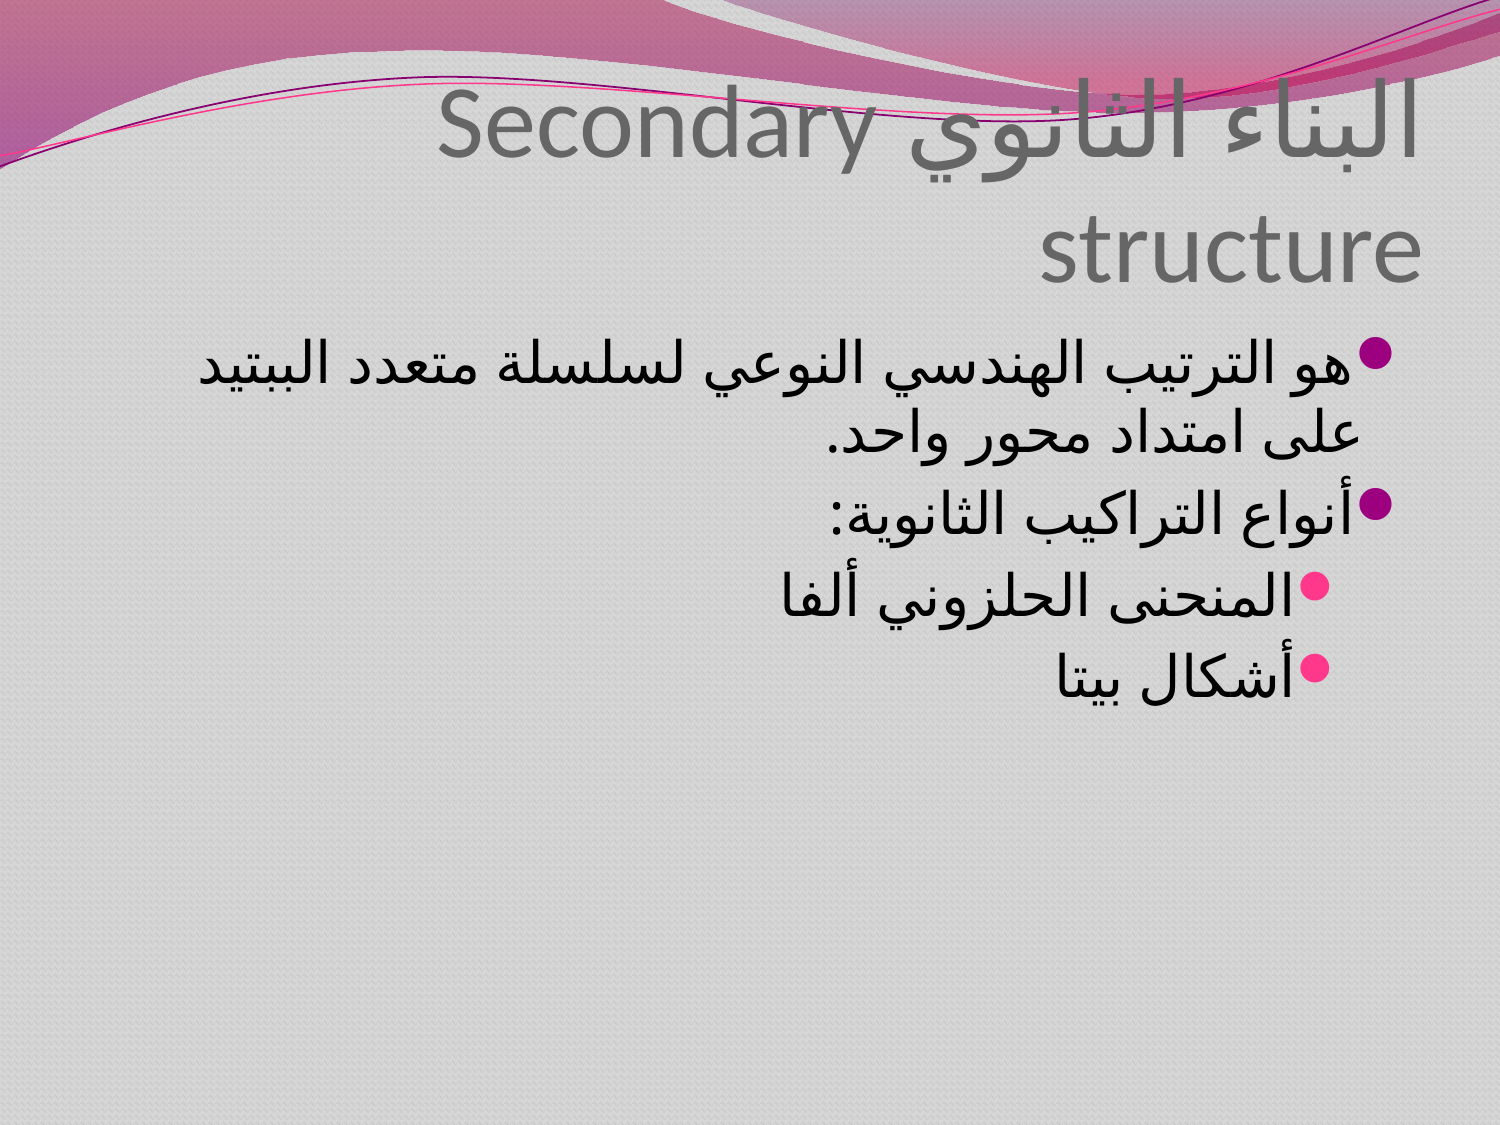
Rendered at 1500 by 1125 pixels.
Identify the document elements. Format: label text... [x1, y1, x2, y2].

title البناء الثانوي Secondary structure [75, 115, 1425, 303]
list هو الترتيب الهندسي النوعي لسلسلة متعدد الببتيد على امتداد محور واحد. أنواع التراكيب الثانوية: المنحنى الحلزوني ألفا أشكال بيتا [75, 317, 1425, 1038]
